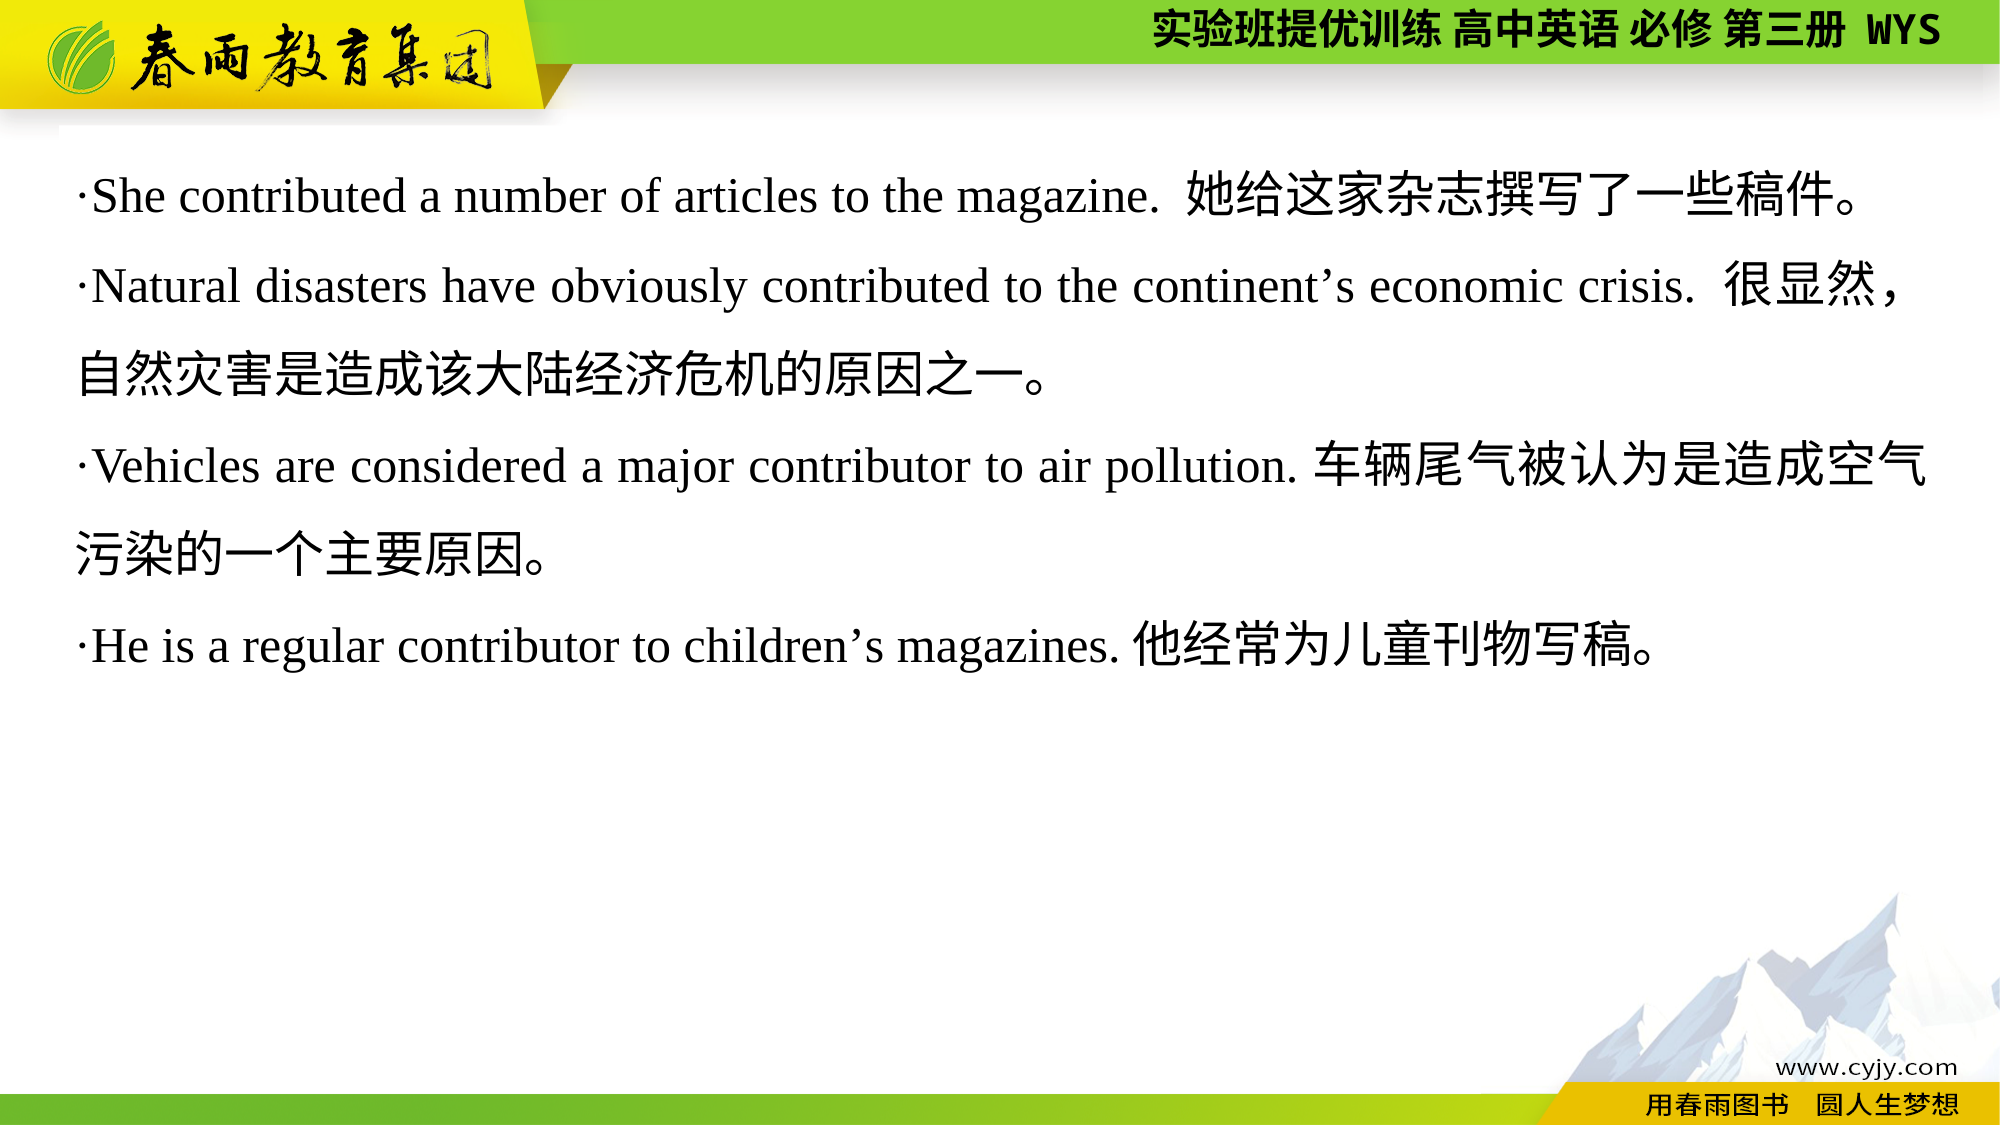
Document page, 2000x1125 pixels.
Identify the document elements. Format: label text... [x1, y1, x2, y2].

picture [0, 0, 2000, 1125]
list ·She contributed a number of articles to the magazine. 她给这家杂志撰写了一些稿件。 ·Natural disasters have obviously contributed to the continent’s economic crisis. 很显然，自然灾害是造成该大陆经济危机的原因之一。 ·Vehicles are considered a major contributor to air pollution.车辆尾气被认为是造成空气污染的一个主要原因。 ·He is a regular contributor to children’s magazines.他经常为儿童刊物写稿。 [59, 125, 1944, 686]
